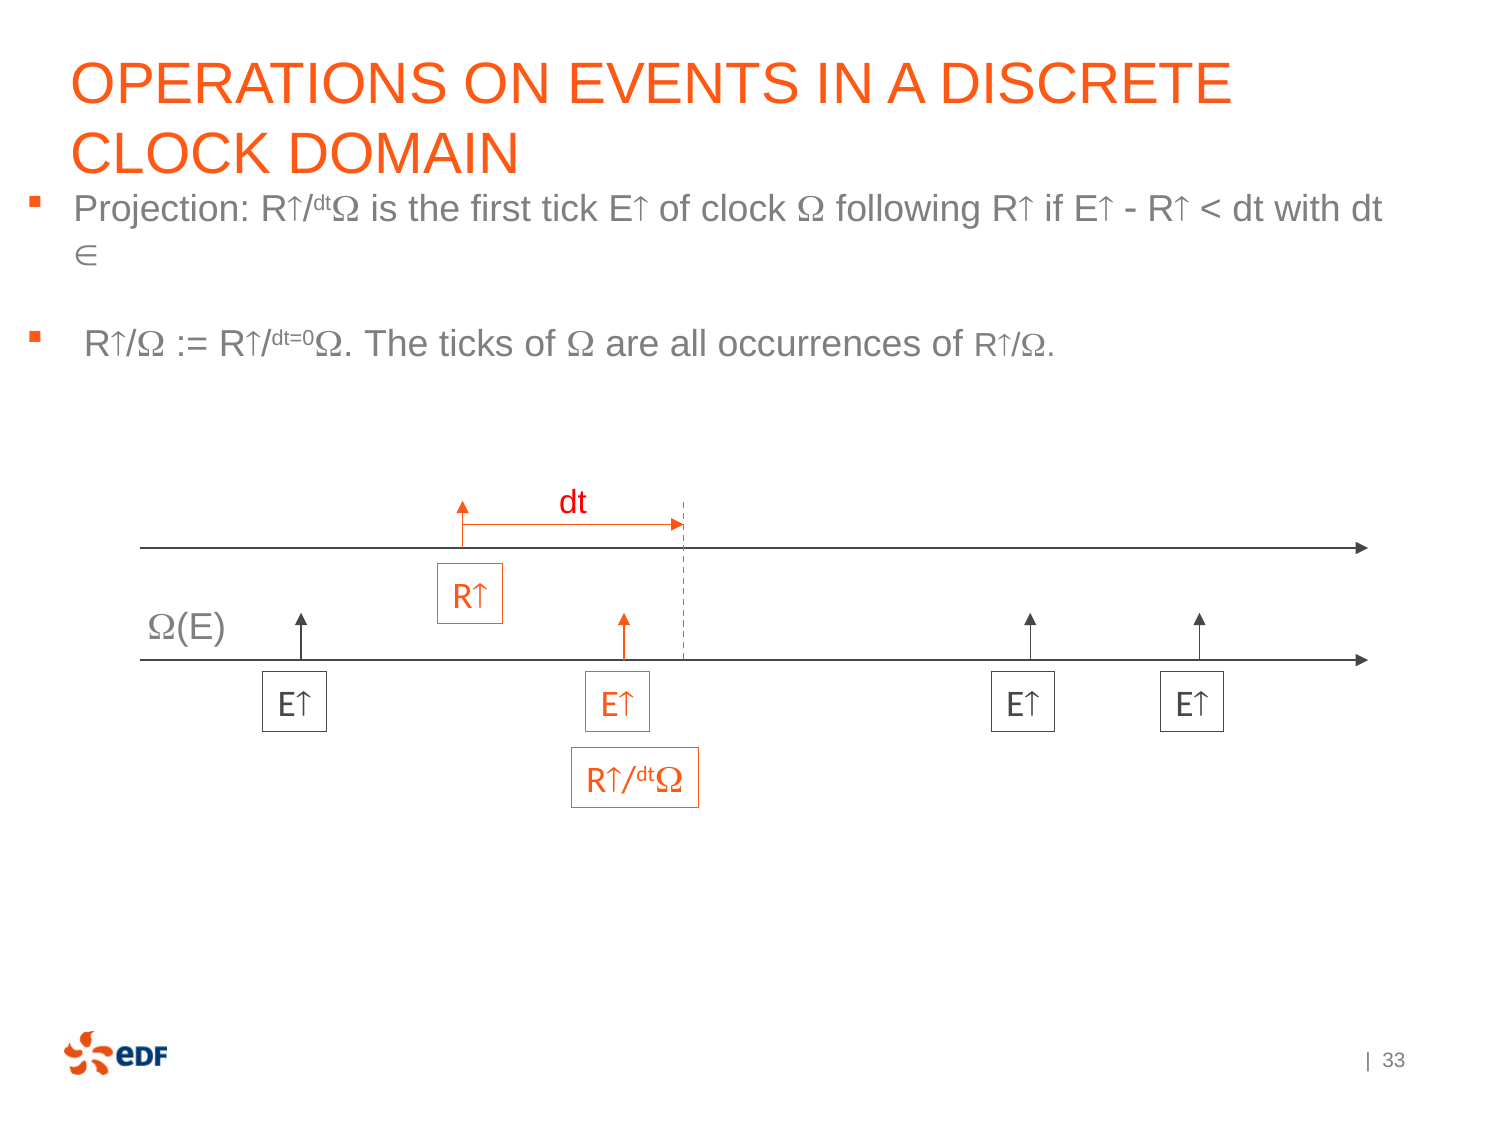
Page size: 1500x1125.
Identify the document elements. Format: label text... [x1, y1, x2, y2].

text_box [131, 479, 1369, 809]
picture [64, 1031, 167, 1075]
title Operations on events in a discrete clock domain [64, 45, 1436, 185]
